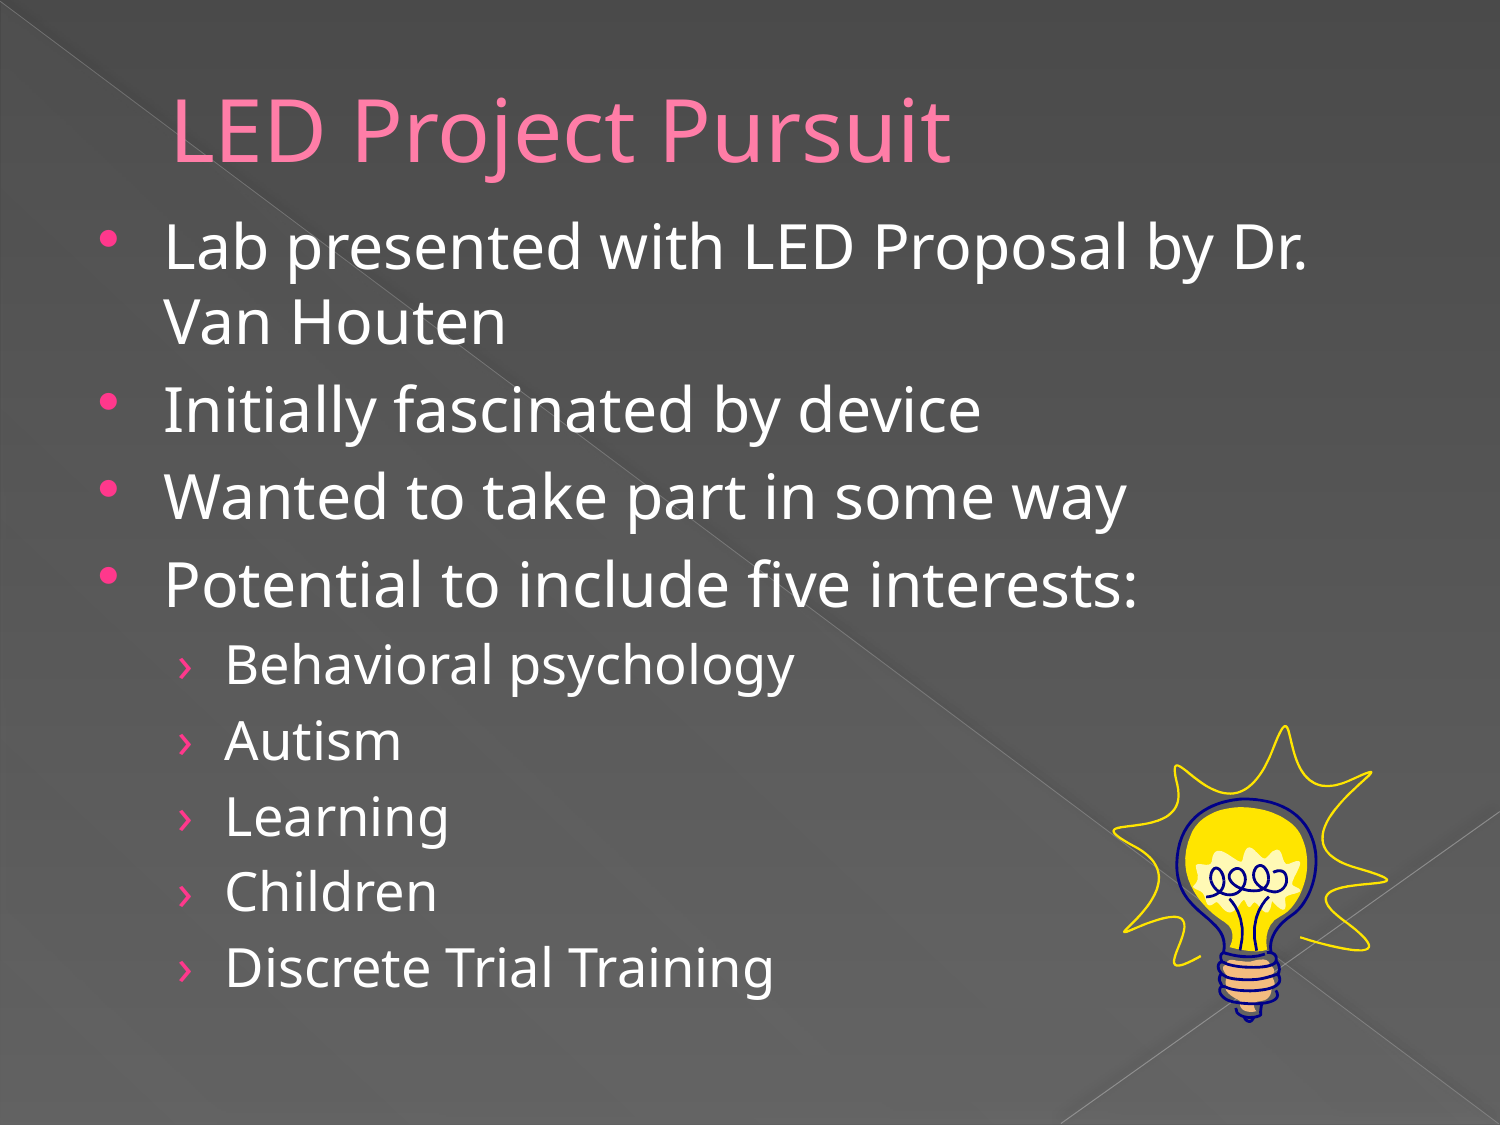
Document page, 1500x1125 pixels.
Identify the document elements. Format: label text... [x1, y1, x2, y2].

list Lab presented with LED Proposal by Dr. Van Houten Initially fascinated by device Wanted to take part in some way Potential to include five interests: Behavioral psychology Autism Learning Children Discrete Trial Training [75, 200, 1425, 1025]
picture [1112, 724, 1389, 1024]
title LED Project Pursuit [75, 12, 1425, 200]
